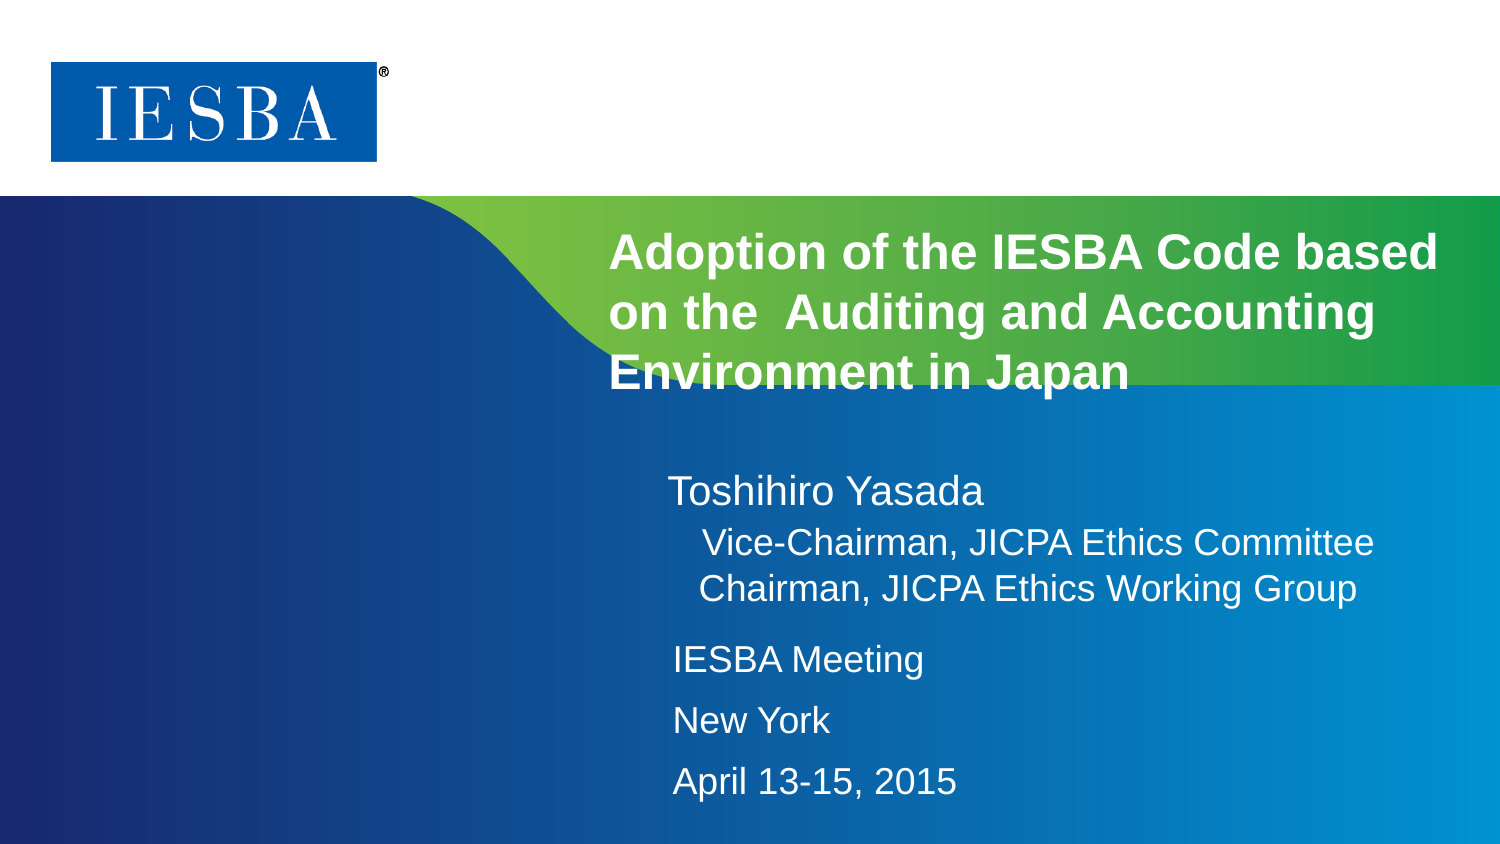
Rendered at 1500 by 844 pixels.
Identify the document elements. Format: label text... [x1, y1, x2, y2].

text_box Toshihiro Yasada Vice-Chairman, JICPA Ethics Committee Chairman, JICPA Ethics Working Group [667, 463, 1443, 623]
title Adoption of the IESBA Code based on the Auditing and Accounting Environment in Japan [608, 256, 1459, 422]
subtitle IESBA Meeting New York April 13-15, 2015 [672, 634, 1473, 822]
picture [412, 196, 1500, 385]
picture [51, 62, 389, 162]
